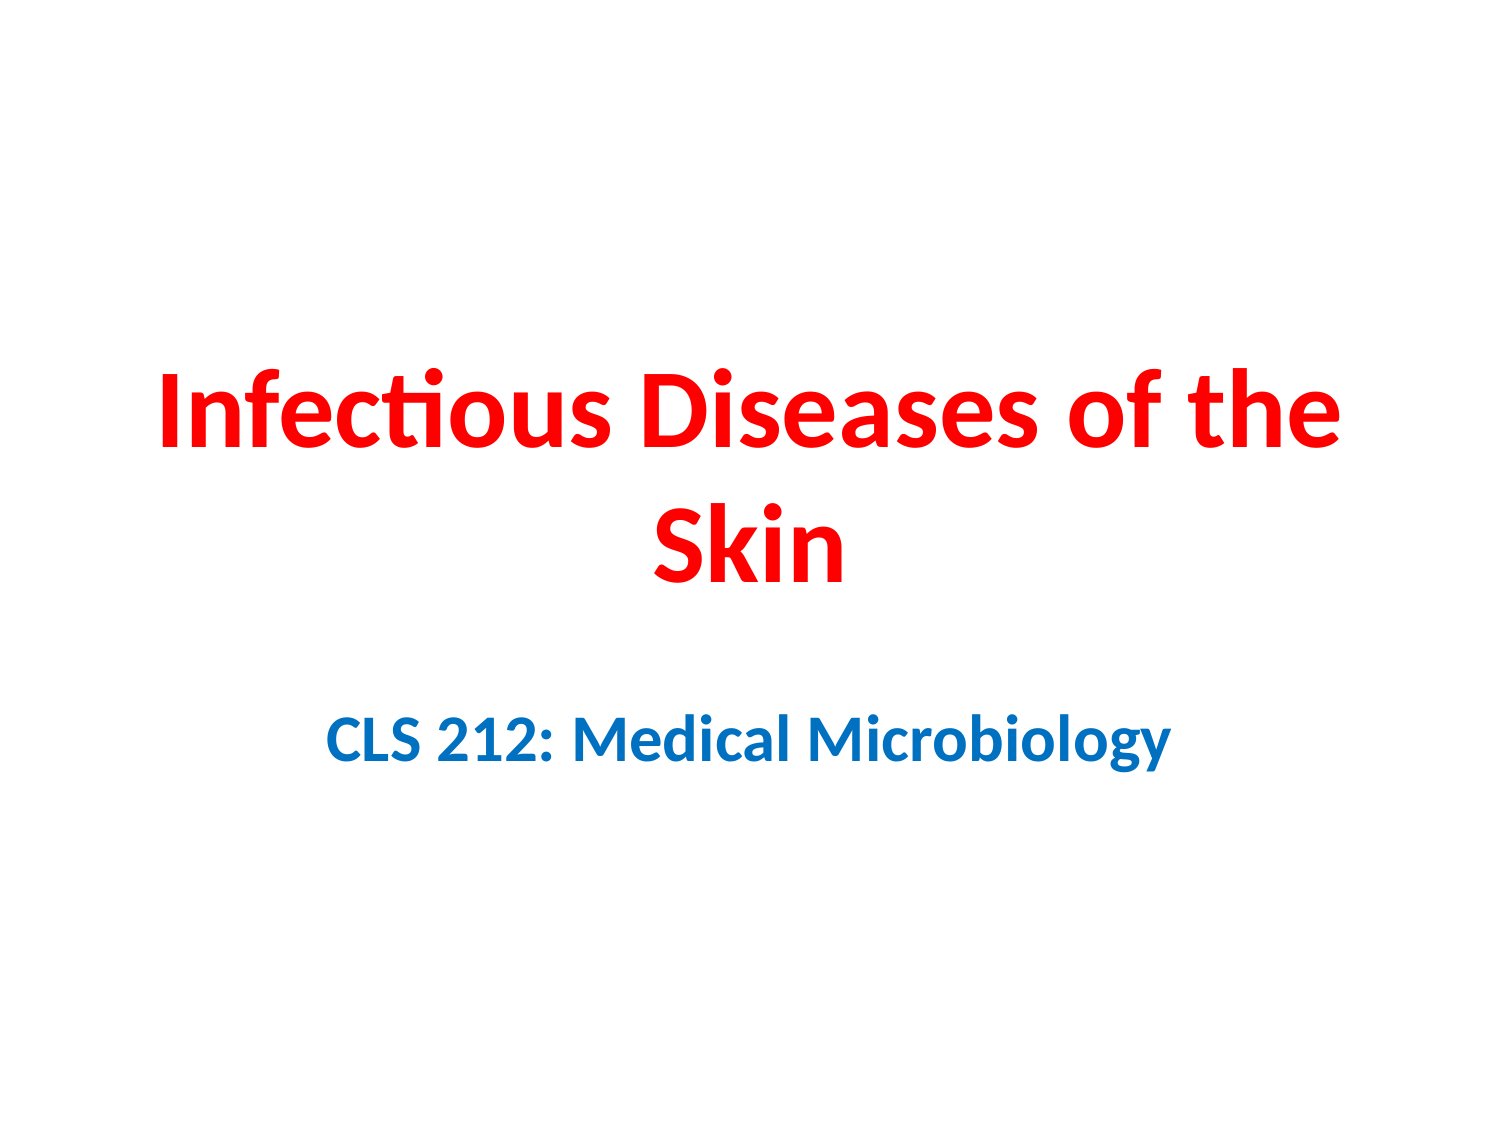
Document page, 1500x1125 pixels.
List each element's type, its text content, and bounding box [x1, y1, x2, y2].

subtitle CLS 212: Medical Microbiology [225, 687, 1275, 975]
title Infectious Diseases of the Skin [112, 349, 1388, 591]
